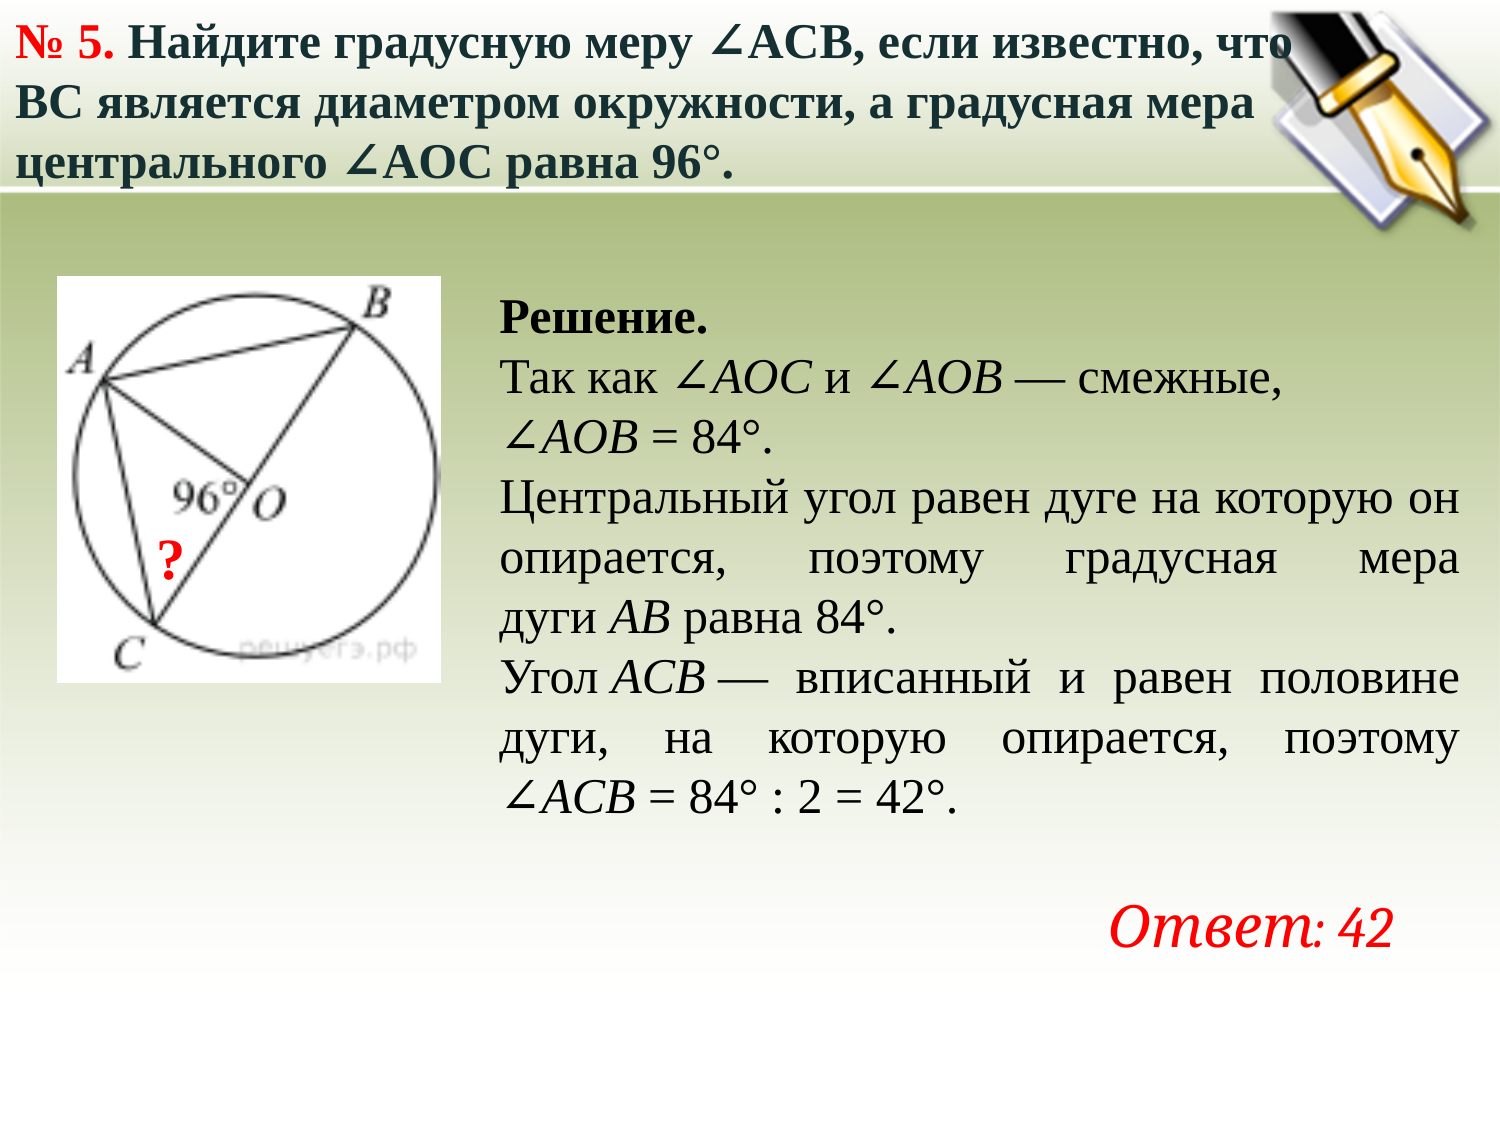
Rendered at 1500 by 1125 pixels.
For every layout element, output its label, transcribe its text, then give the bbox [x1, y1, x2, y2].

picture [0, 0, 1500, 1125]
text_box № 5. Найдите градусную меру ∠ACB, если известно, что BC является диаметром окружности, а градусная мера центрального ∠AOC равна 96°. [0, 0, 1316, 196]
text_box Ответ: 42 [1093, 877, 1408, 967]
text_box Решение. Так как ∠AOC и ∠AOB — смежные, ∠AOB = 84°. Центральный угол равен дуге на которую он опирается, поэтому градусная мера дуги AB равна 84°. Угол ACB — вписанный и равен половине дуги, на которую опирается, поэтому ∠ACB = 84° : 2 = 42°. [484, 276, 1475, 832]
